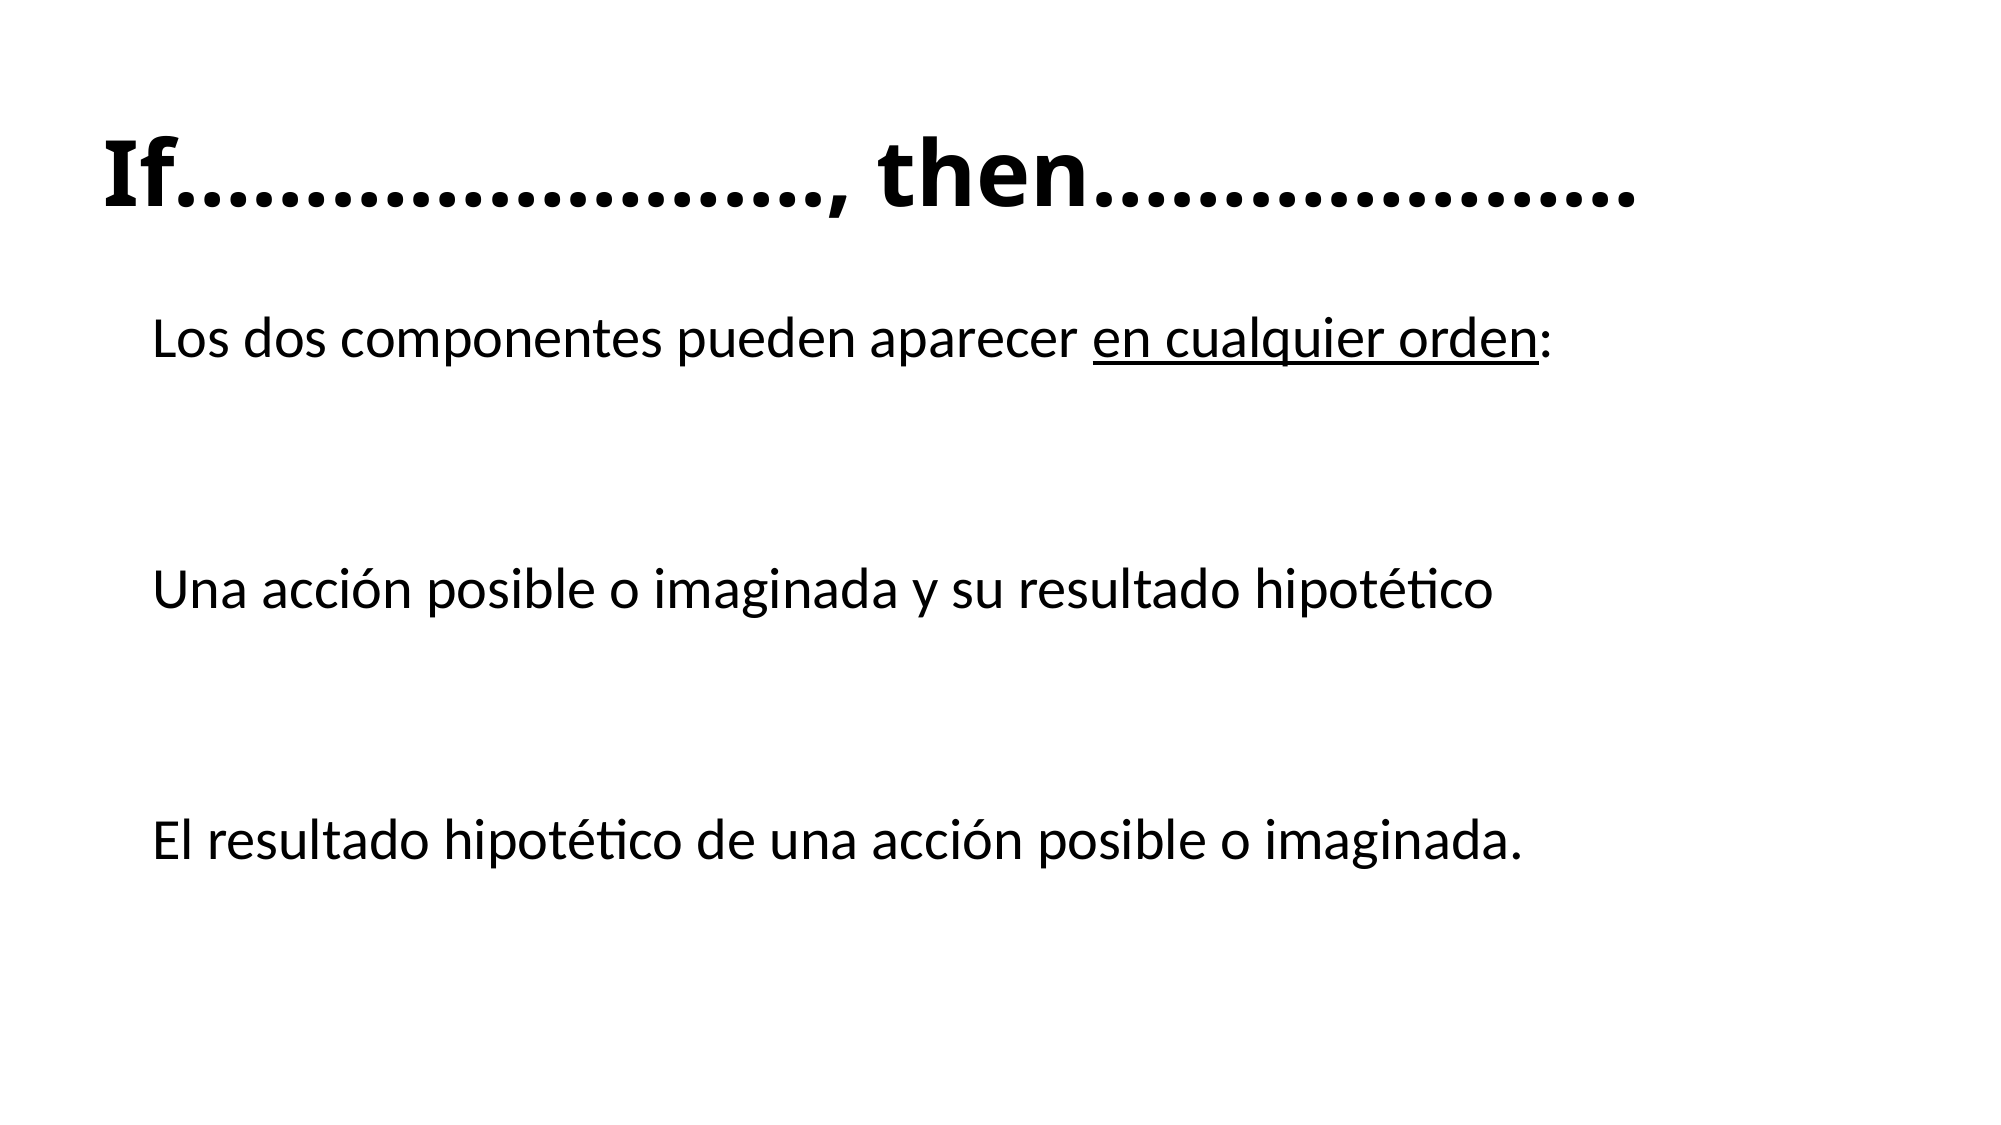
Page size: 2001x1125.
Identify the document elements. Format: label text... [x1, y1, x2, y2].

title If……………………., then………………… [89, 67, 1814, 286]
list Los dos componentes pueden aparecer en cualquier orden: Una acción posible o imaginada y su resultado hipotético El resultado hipotético de una acción posible o imaginada. [137, 299, 1863, 1014]
